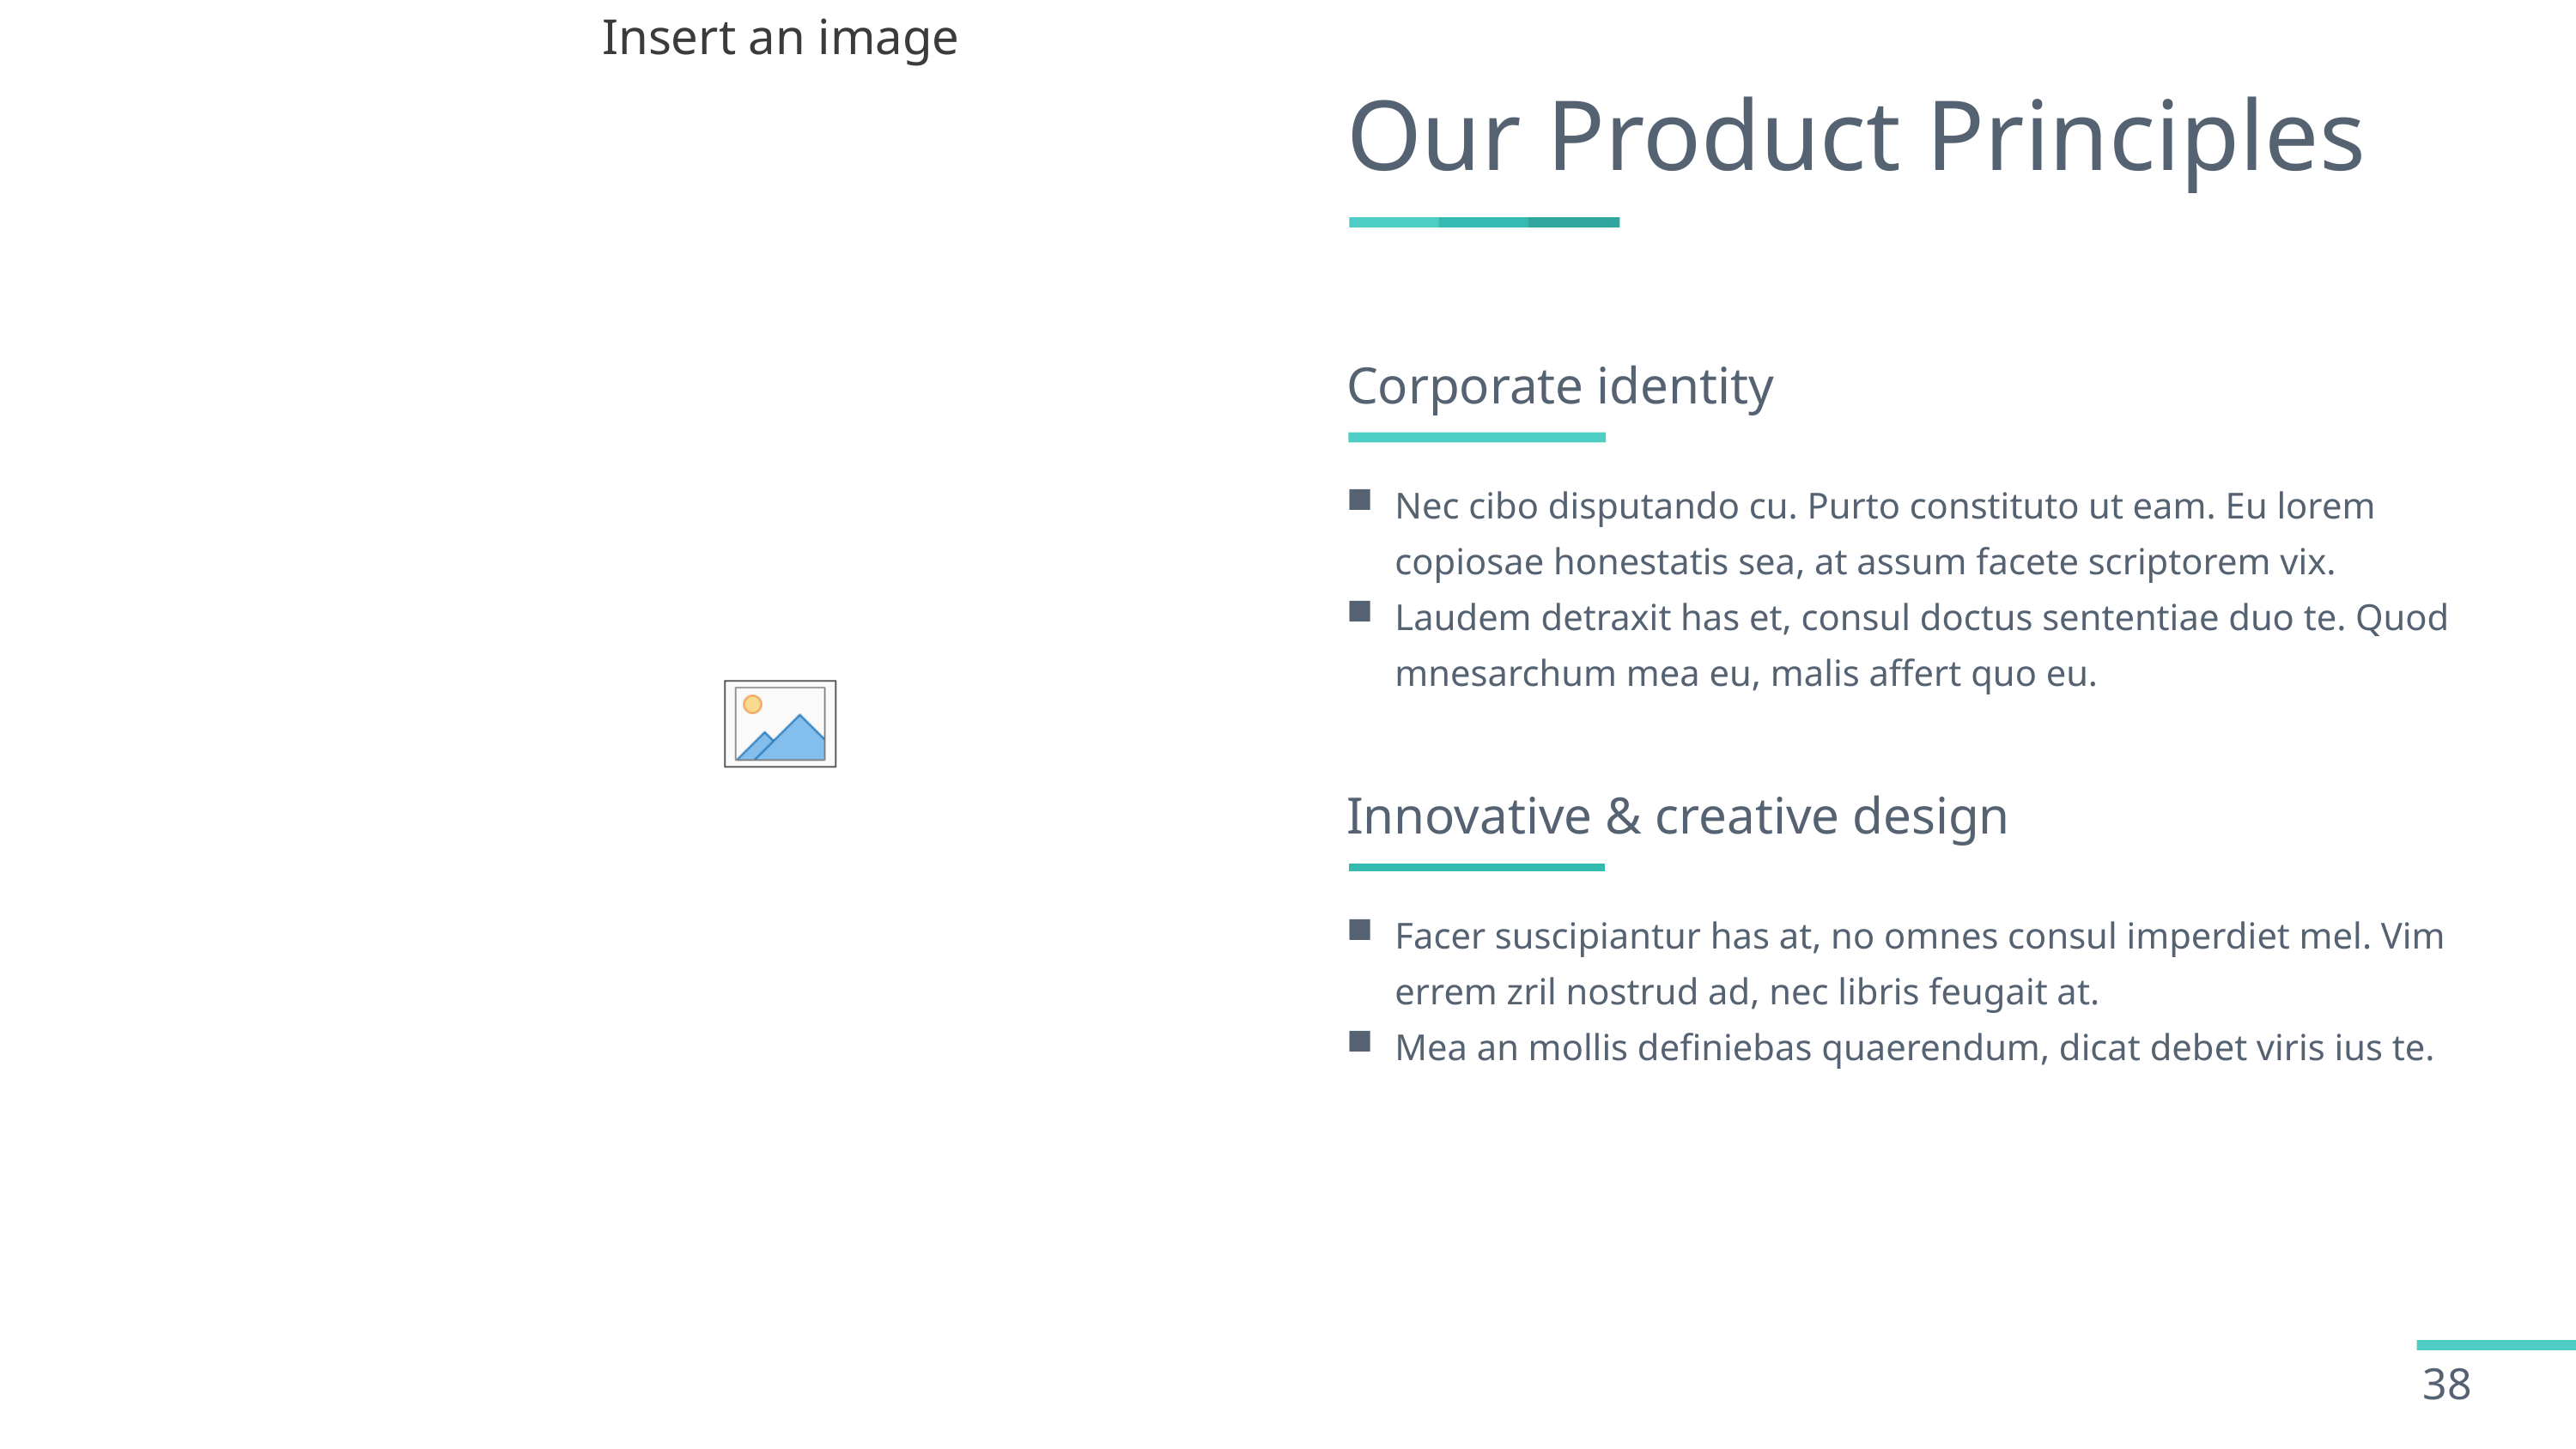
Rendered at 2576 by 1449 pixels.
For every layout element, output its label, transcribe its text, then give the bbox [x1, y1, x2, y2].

slide_number 38 [2409, 1351, 2576, 1421]
list Innovative & creative design [1562, 761, 2512, 867]
picture [0, 0, 1562, 1449]
list Corporate identity [1562, 331, 2512, 437]
list Facer suscipiantur has at, no omnes consul imperdiet mel. Vim errem zril nostrud ad, nec libris feugait at. Mea an mollis definiebas quaerendum, dicat debet viris ius te. [1562, 894, 2512, 1137]
title Our Product Principles [1562, 49, 2512, 230]
list Nec cibo disputando cu. Purto constituto ut eam. Eu lorem copiosae honestatis sea, at assum facete scriptorem vix. Laudem detraxit has et, consul doctus sententiae duo te. Quod mnesarchum mea eu, malis affert quo eu. [1562, 464, 2512, 706]
